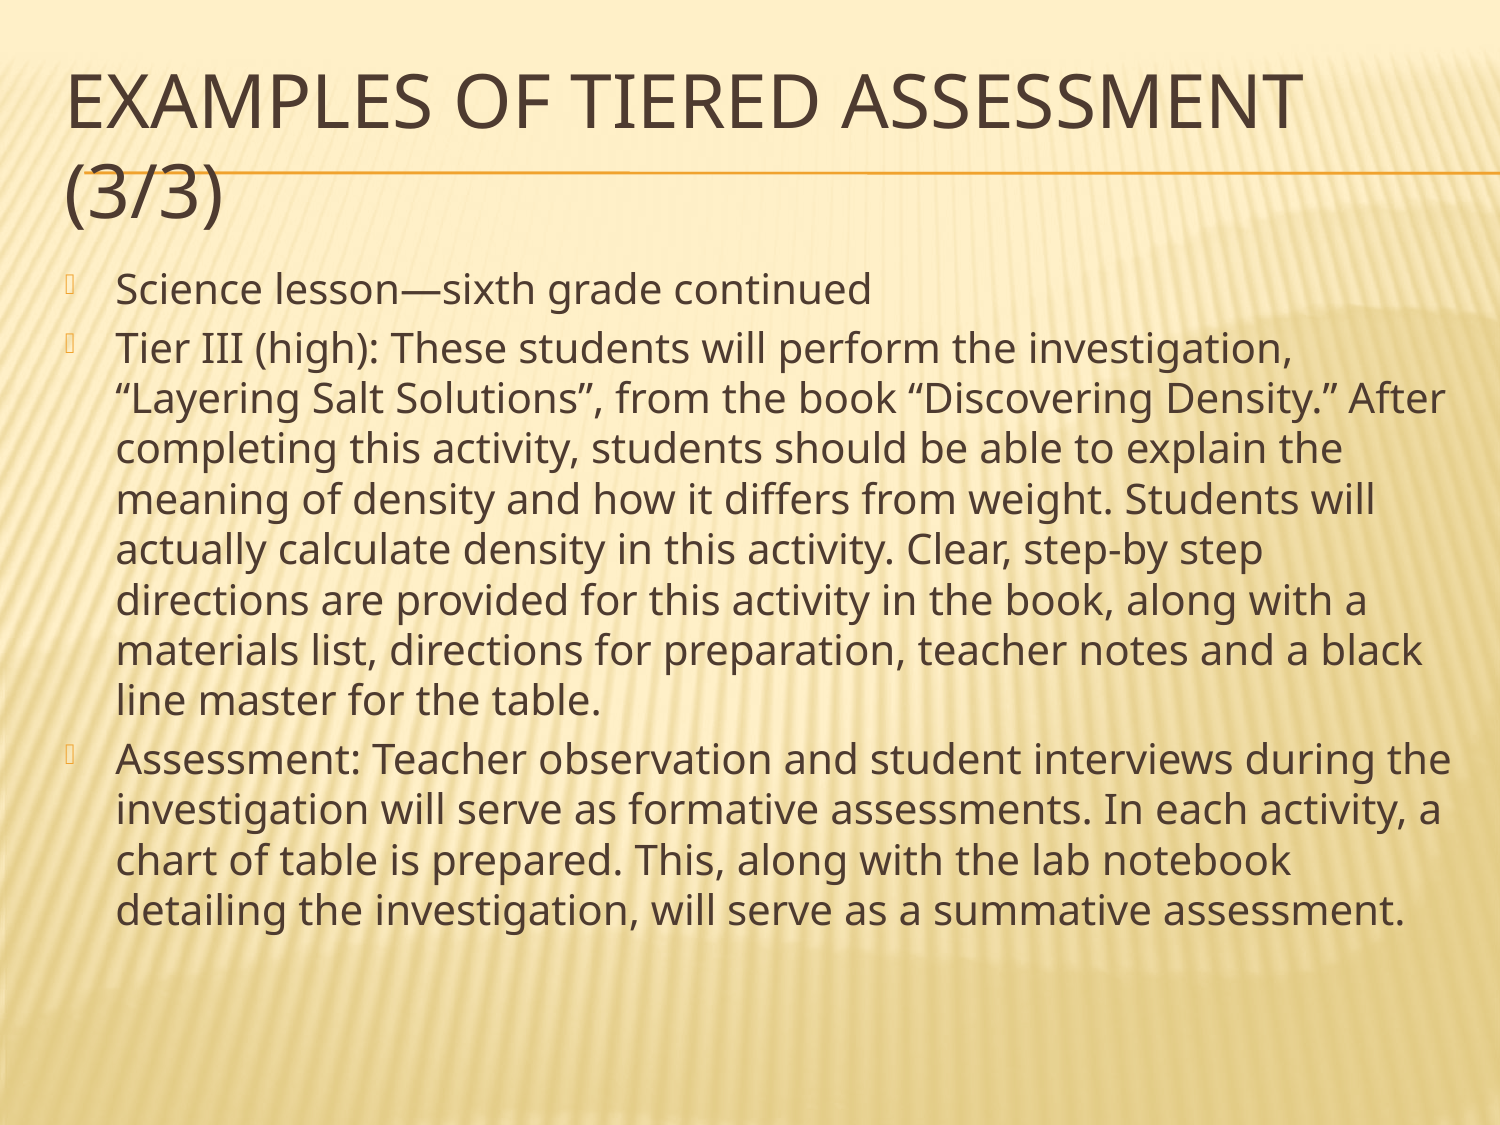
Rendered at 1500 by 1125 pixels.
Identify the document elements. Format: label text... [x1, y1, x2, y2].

title Examples of tiered assessment (3/3) [50, 75, 1475, 213]
list Science lesson—sixth grade continued Tier III (high): These students will perform the investigation, “Layering Salt Solutions”, from the book “Discovering Density.” After completing this activity, students should be able to explain the meaning of density and how it differs from weight. Students will actually calculate density in this activity. Clear, step-by step directions are provided for this activity in the book, along with a materials list, directions for preparation, teacher notes and a black line master for the table. Assessment: Teacher observation and student interviews during the investigation will serve as formative assessments. In each activity, a chart of table is prepared. This, along with the lab notebook detailing the investigation, will serve as a summative assessment. [50, 254, 1475, 998]
